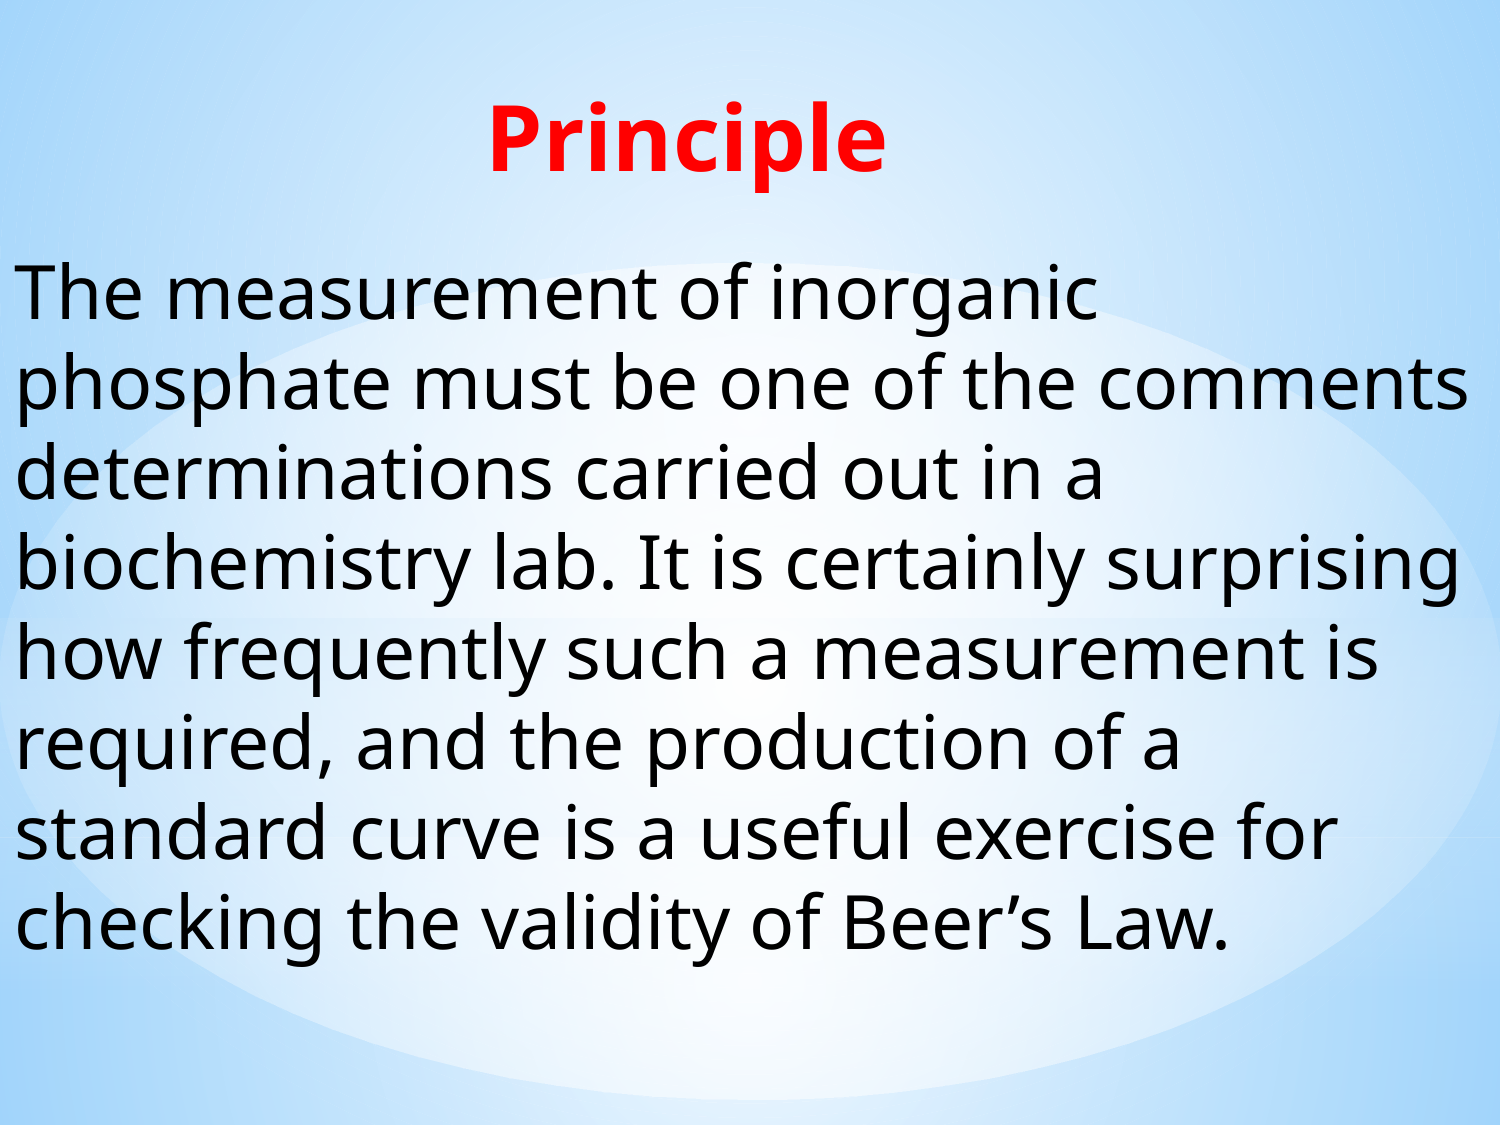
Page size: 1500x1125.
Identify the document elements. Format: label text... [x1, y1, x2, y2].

text_box Principle [471, 72, 904, 198]
text_box The measurement of inorganic phosphate must be one of the comments determinations carried out in a biochemistry lab. It is certainly surprising how frequently such a measurement is required, and the production of a standard curve is a useful exercise for checking the validity of Beer’s Law. [0, 237, 1488, 1063]
